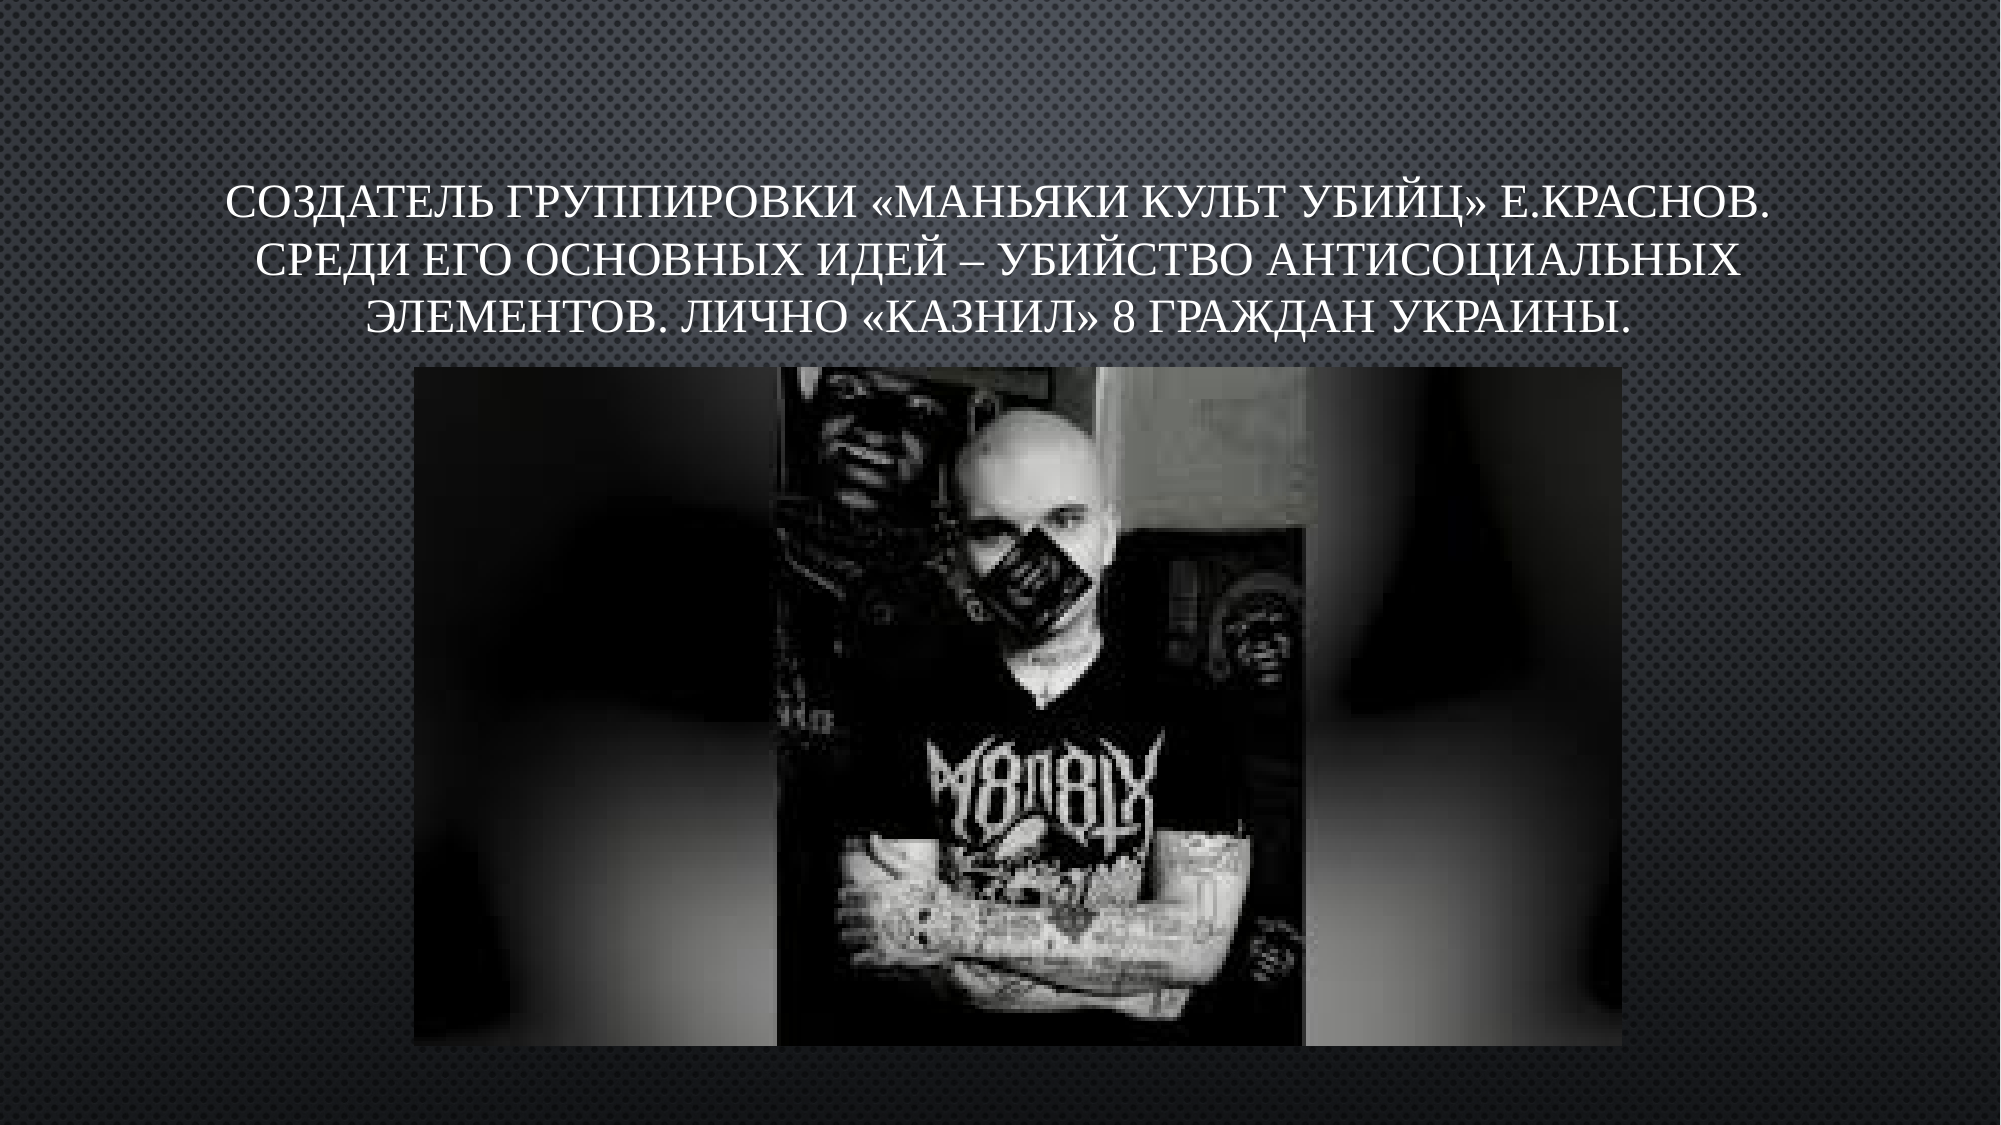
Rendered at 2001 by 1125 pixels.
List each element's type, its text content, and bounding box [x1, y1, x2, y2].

title Создатель группировки «Маньяки культ убийц» Е.Краснов. Среди его основных идей – убийство антисоциальных элементов. Лично «казнил» 8 граждан Украины. [187, 99, 1813, 413]
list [414, 367, 1622, 1046]
